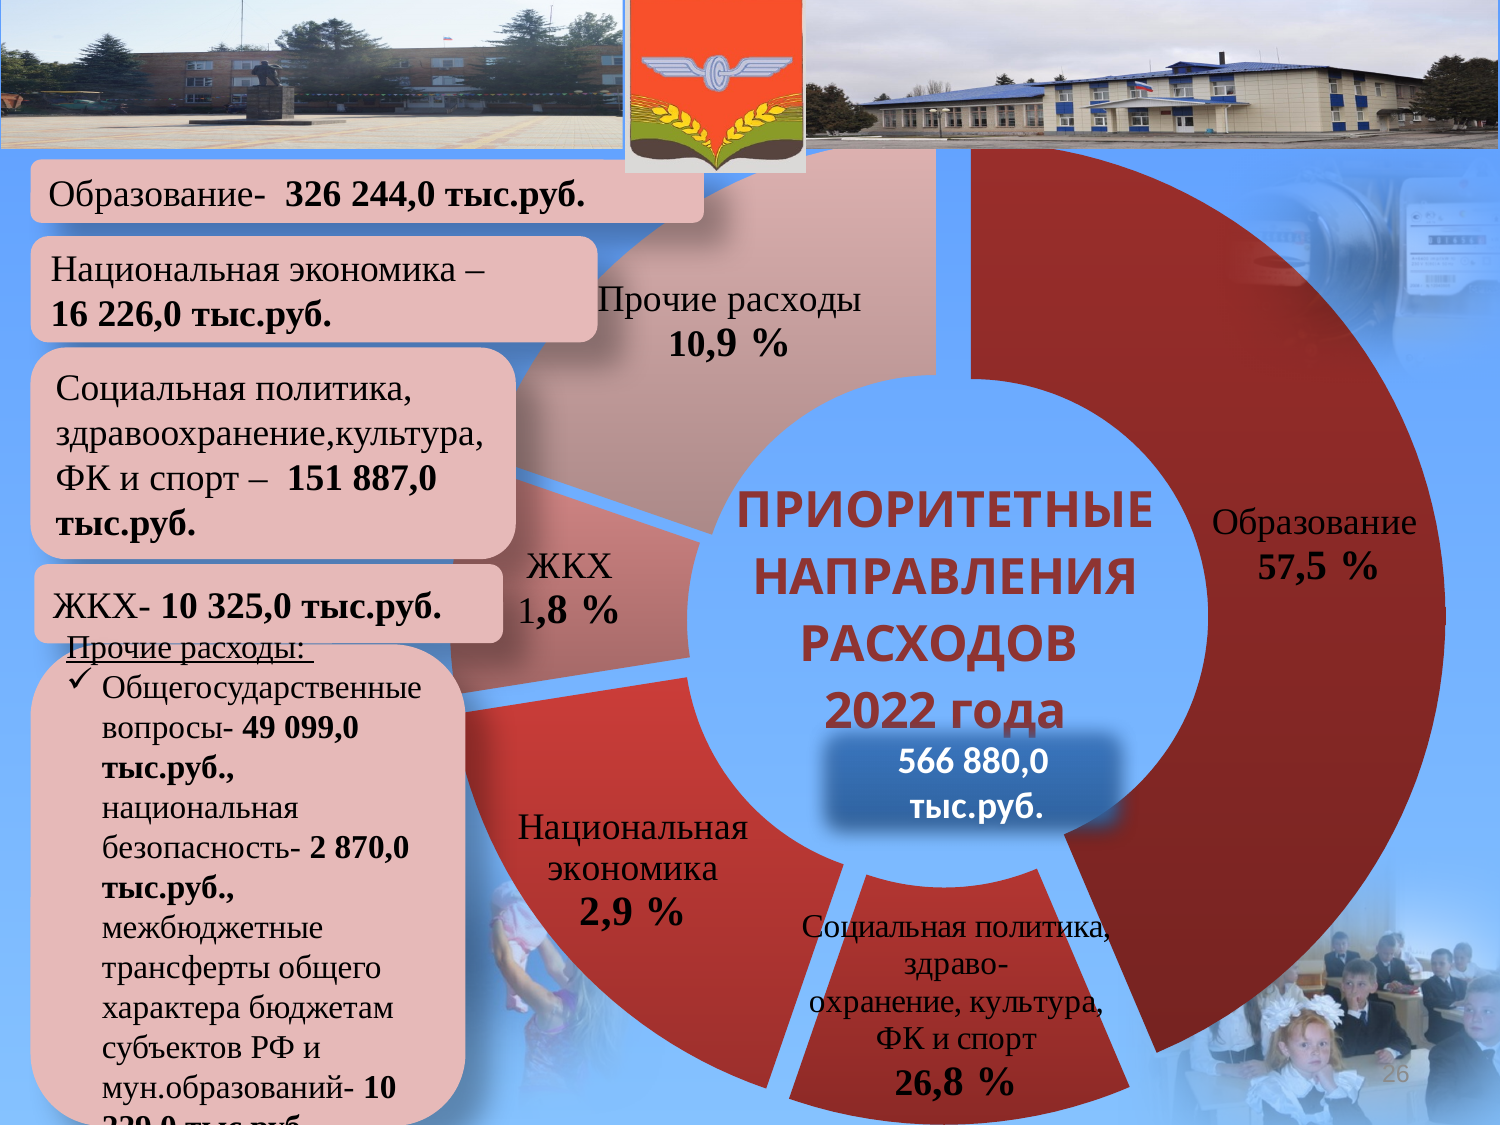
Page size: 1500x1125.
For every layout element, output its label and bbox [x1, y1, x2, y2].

picture [0, 0, 623, 150]
picture [625, 0, 1500, 390]
chart [0, 22, 1500, 1125]
